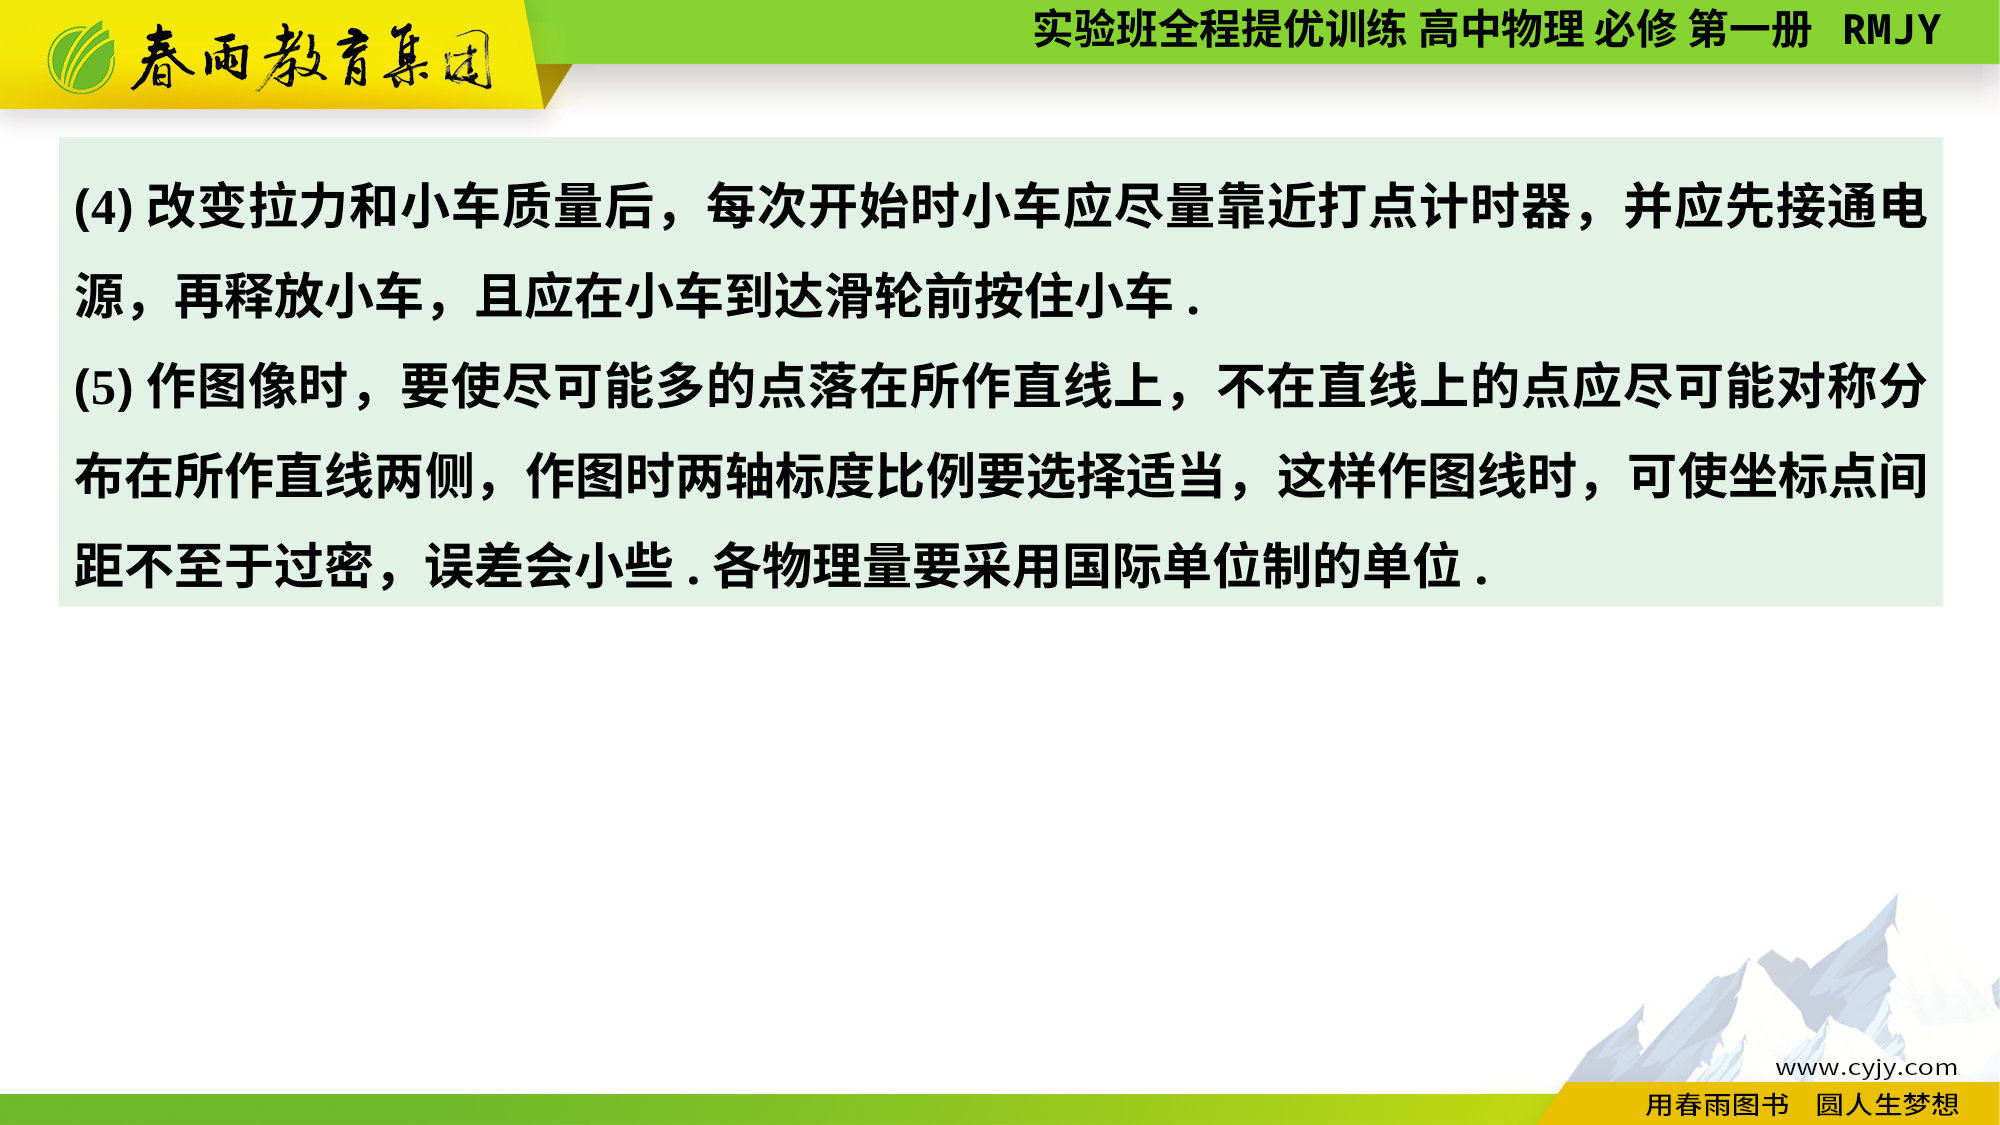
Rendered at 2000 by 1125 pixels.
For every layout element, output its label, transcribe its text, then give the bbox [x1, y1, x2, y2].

picture [0, 0, 2000, 1125]
list (4)改变拉力和小车质量后，每次开始时小车应尽量靠近打点计时器，并应先接通电源，再释放小车，且应在小车到达滑轮前按住小车. (5)作图像时，要使尽可能多的点落在所作直线上，不在直线上的点应尽可能对称分布在所作直线两侧，作图时两轴标度比例要选择适当，这样作图线时，可使坐标点间距不至于过密，误差会小些.各物理量要采用国际单位制的单位. [59, 137, 1944, 607]
